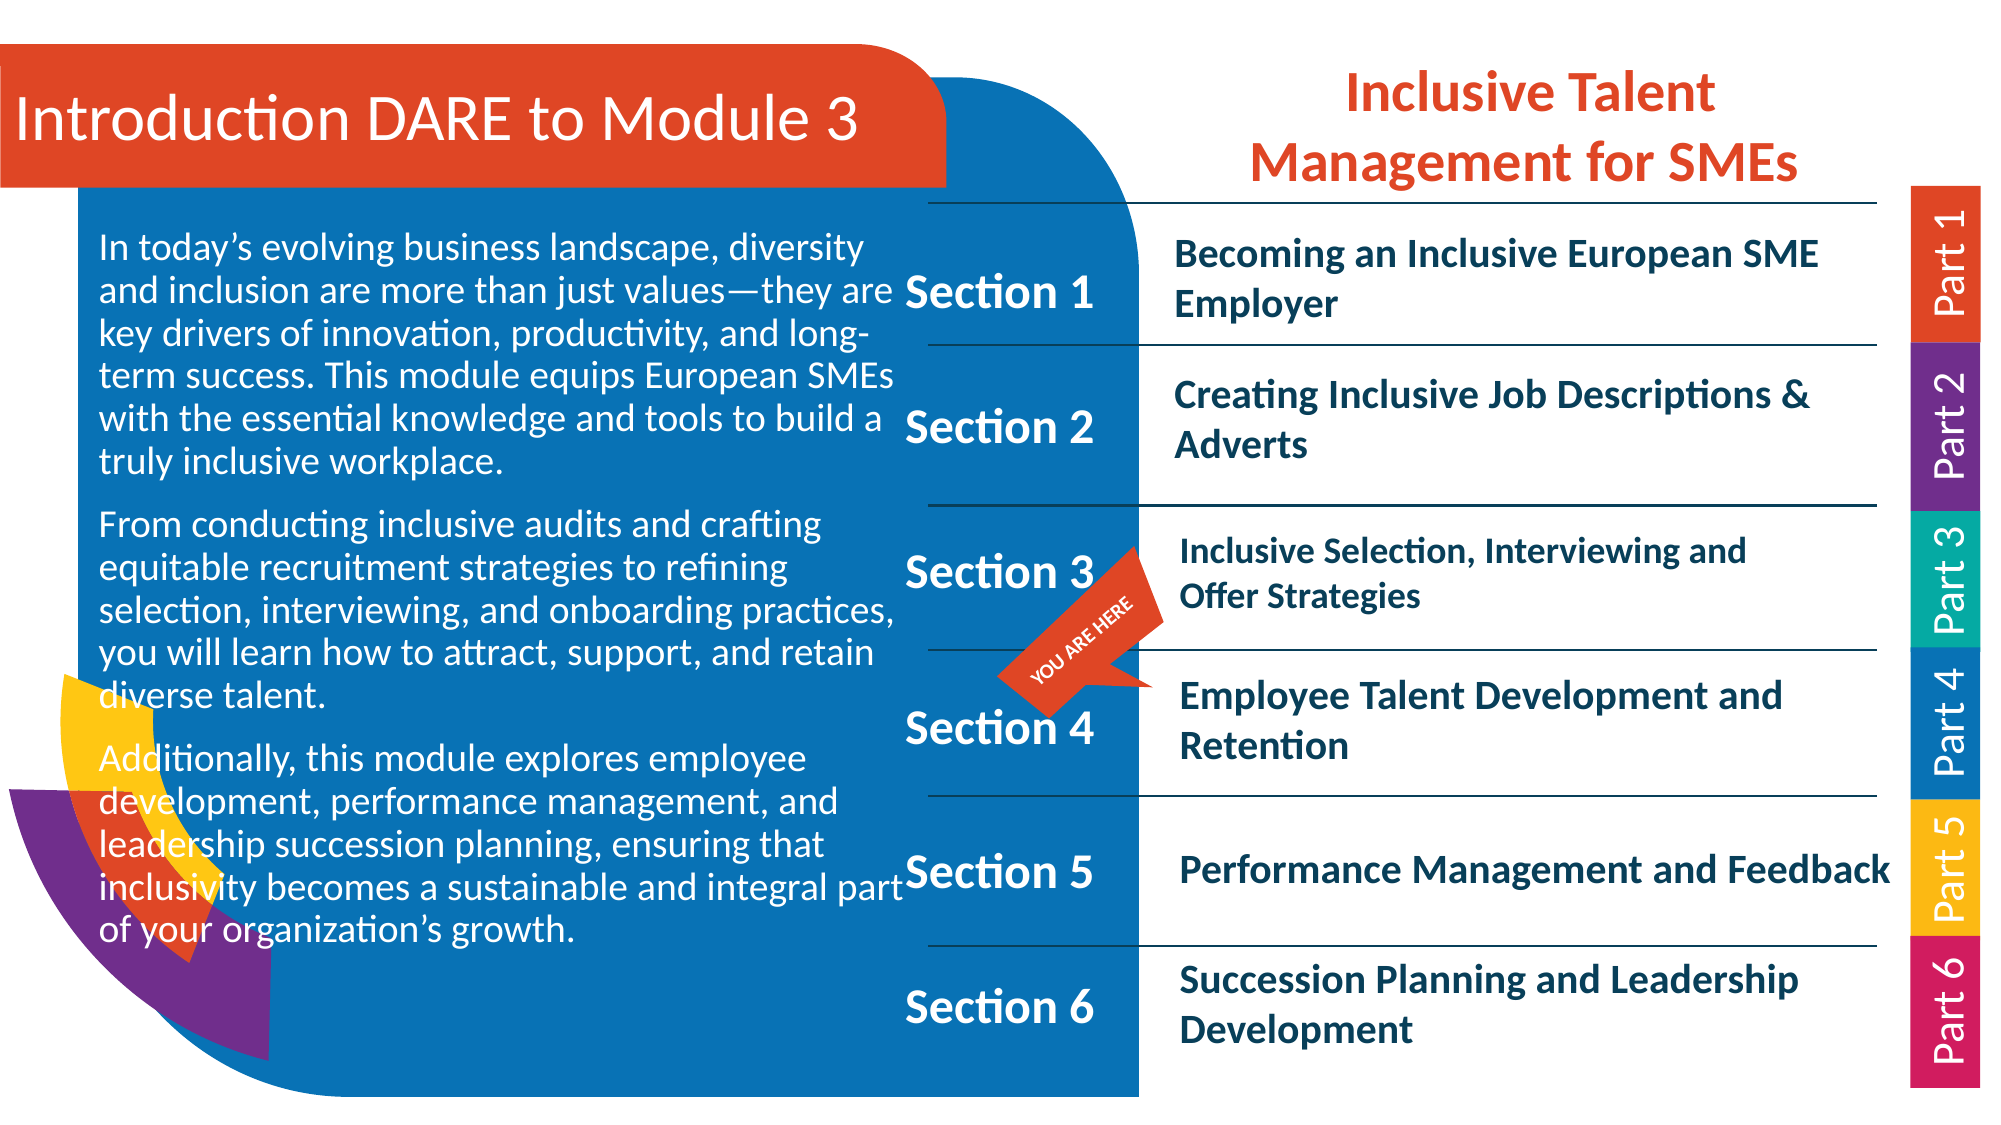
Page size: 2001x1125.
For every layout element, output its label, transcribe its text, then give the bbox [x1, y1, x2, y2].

text_box Employee Talent Development and Retention [1164, 661, 1910, 775]
text_box Becoming an Inclusive European SME Employer [1159, 219, 1910, 333]
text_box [1006, 592, 1199, 712]
text_box Part 1 [1910, 185, 1981, 342]
text_box Section 5 [848, 815, 1152, 929]
text_box Inclusive Selection, Interviewing and Offer Strategies [1164, 518, 1818, 624]
text_box Part 5 [1910, 799, 1981, 935]
text_box Part 6 [1910, 935, 1981, 1088]
text_box Part 2 [1910, 342, 1981, 511]
list Introduction DARE to Module 3 [0, 59, 911, 178]
text_box Section 2 [848, 371, 1152, 485]
text_box Part 3 [1910, 511, 1981, 647]
text_box Inclusive Talent Management for SMEs [1164, 45, 1898, 201]
text_box Part 4 [1910, 647, 1981, 799]
text_box Section 1 [848, 235, 1152, 349]
text_box Succession Planning and Leadership Development [1164, 944, 1910, 1058]
text_box Section 4 [848, 671, 1152, 785]
text_box Performance Management and Feedback [1164, 809, 1910, 923]
list In today’s evolving business landscape, diversity and inclusion are more than just values—they are key drivers of innovation, productivity, and long-term success. This module equips European SMEs with the essential knowledge and tools to build a truly inclusive workplace. From conducting inclusive audits and crafting equitable recruitment strategies to refining selection, interviewing, and onboarding practices, you will learn how to attract, support, and retain diverse talent. Additionally, this module explores employee development, performance management, and leadership succession planning, ensuring that inclusivity becomes a sustainable and integral part of your organization’s growth. [84, 219, 936, 1044]
text_box Section 6 [848, 950, 1152, 1064]
text_box Section 3 [848, 516, 1152, 630]
list Creating Inclusive Job Descriptions & Adverts [1159, 360, 1893, 474]
